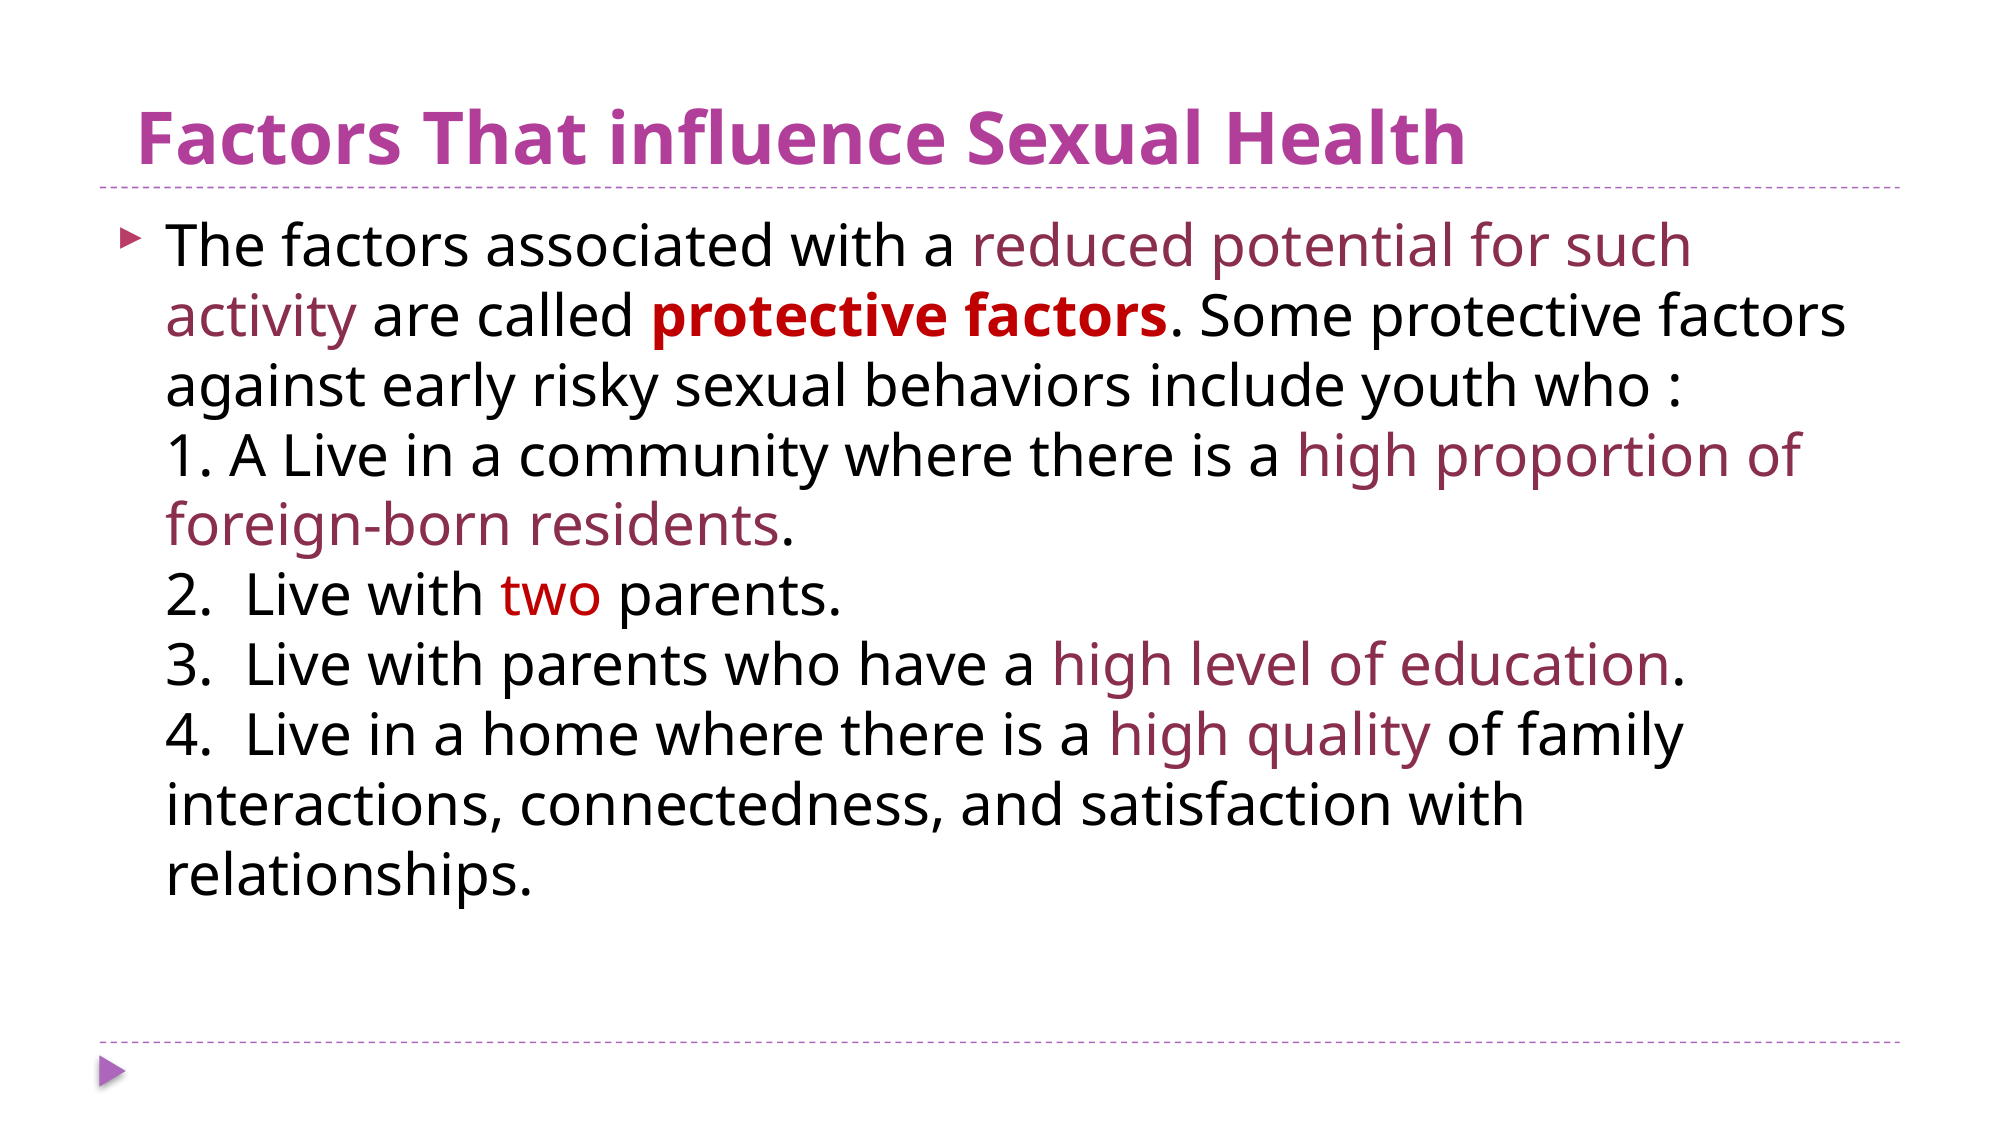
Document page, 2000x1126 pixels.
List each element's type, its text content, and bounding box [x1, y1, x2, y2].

list The factors associated with a reduced potential for such activity are called protective factors. Some protective factors against early risky sexual behaviors include youth who : 1. A Live in a community where there is a high proportion of foreign-born residents. 2. Live with two parents. 3. Live with parents who have a high level of education. 4. Live in a home where there is a high quality of family interactions, connectedness, and satisfaction with relationships. [99, 200, 1900, 1011]
title Factors That influence Sexual Health [99, 24, 1900, 188]
